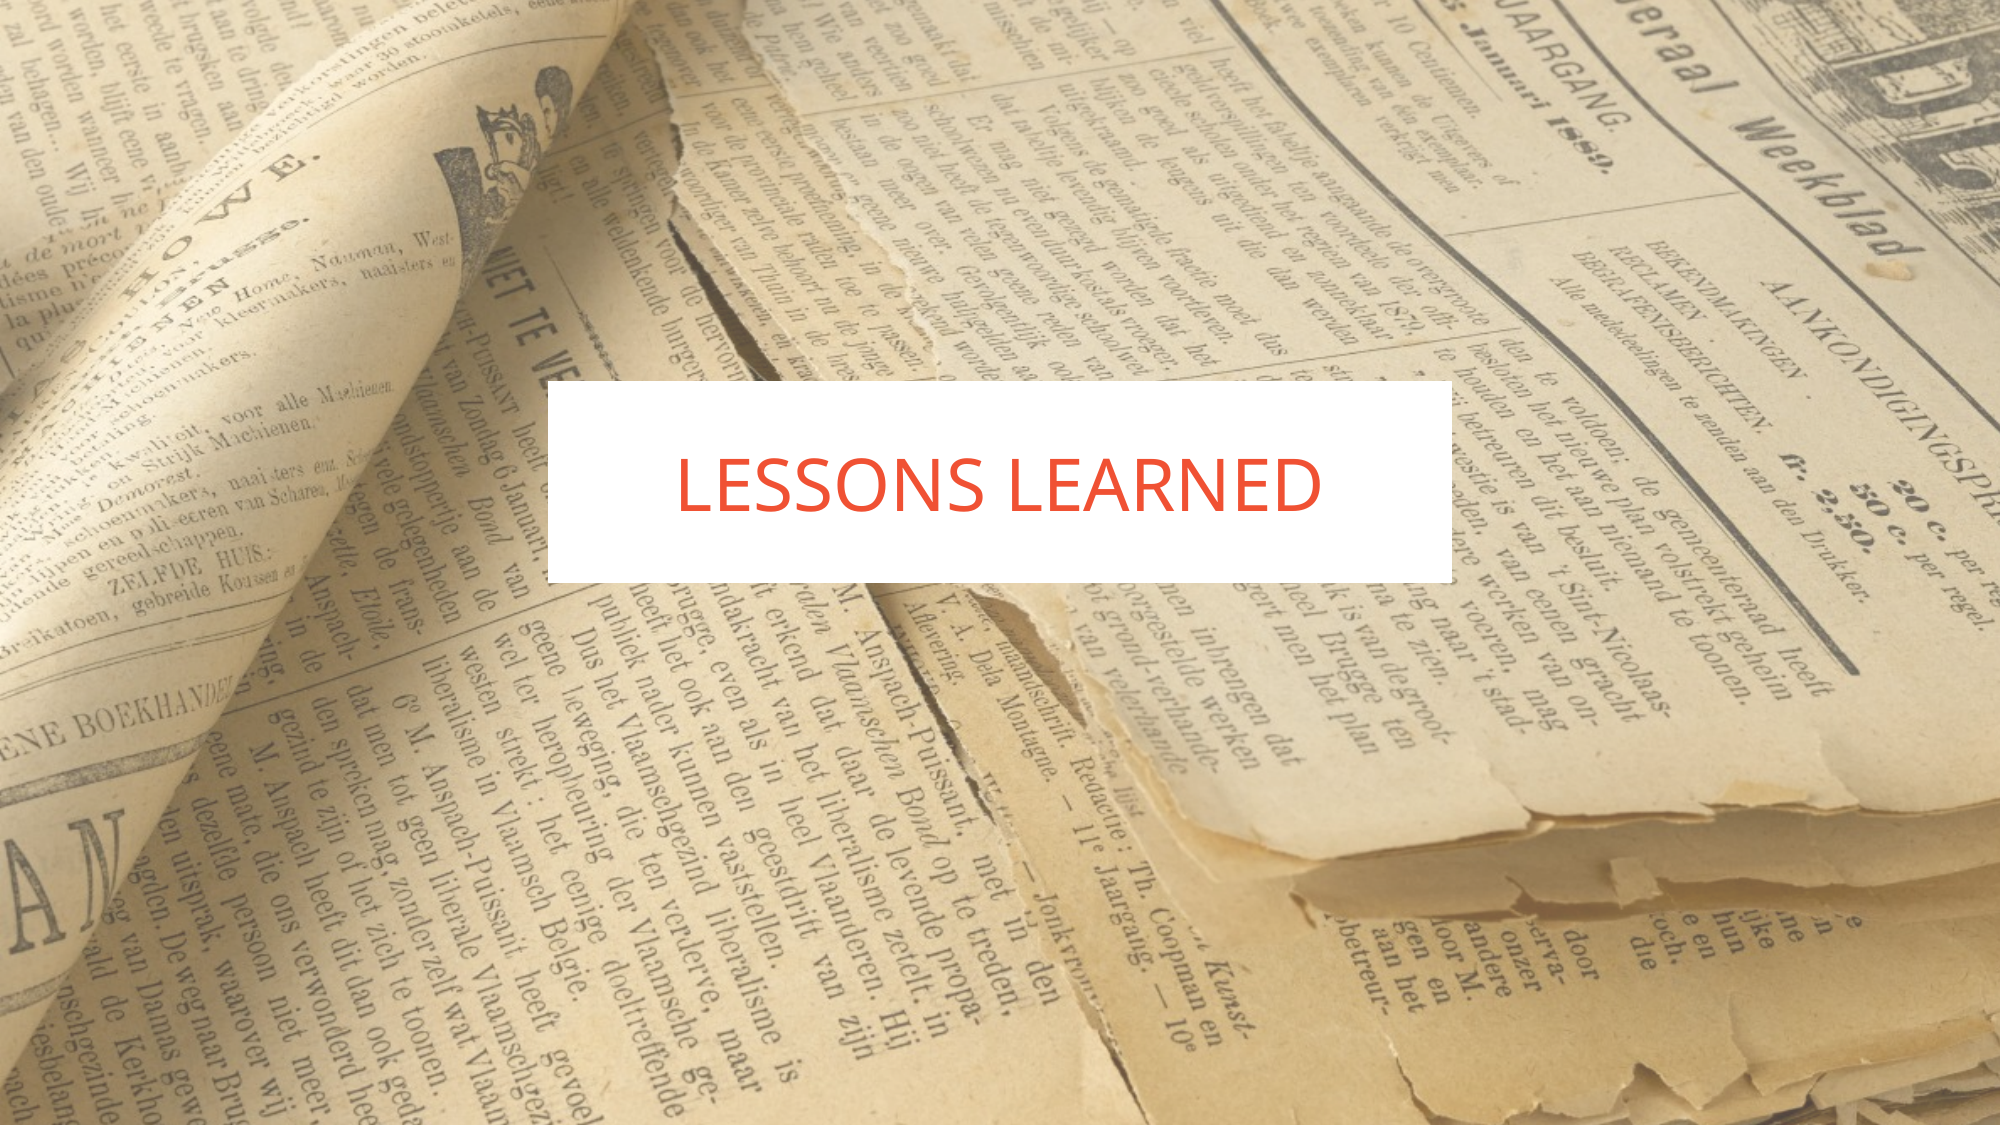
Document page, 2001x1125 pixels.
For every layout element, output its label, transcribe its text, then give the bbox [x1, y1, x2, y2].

text_box LESSONS LEARNED [548, 381, 1452, 583]
list Calamari software in relation to the original OCR [0, 0, 2000, 1125]
